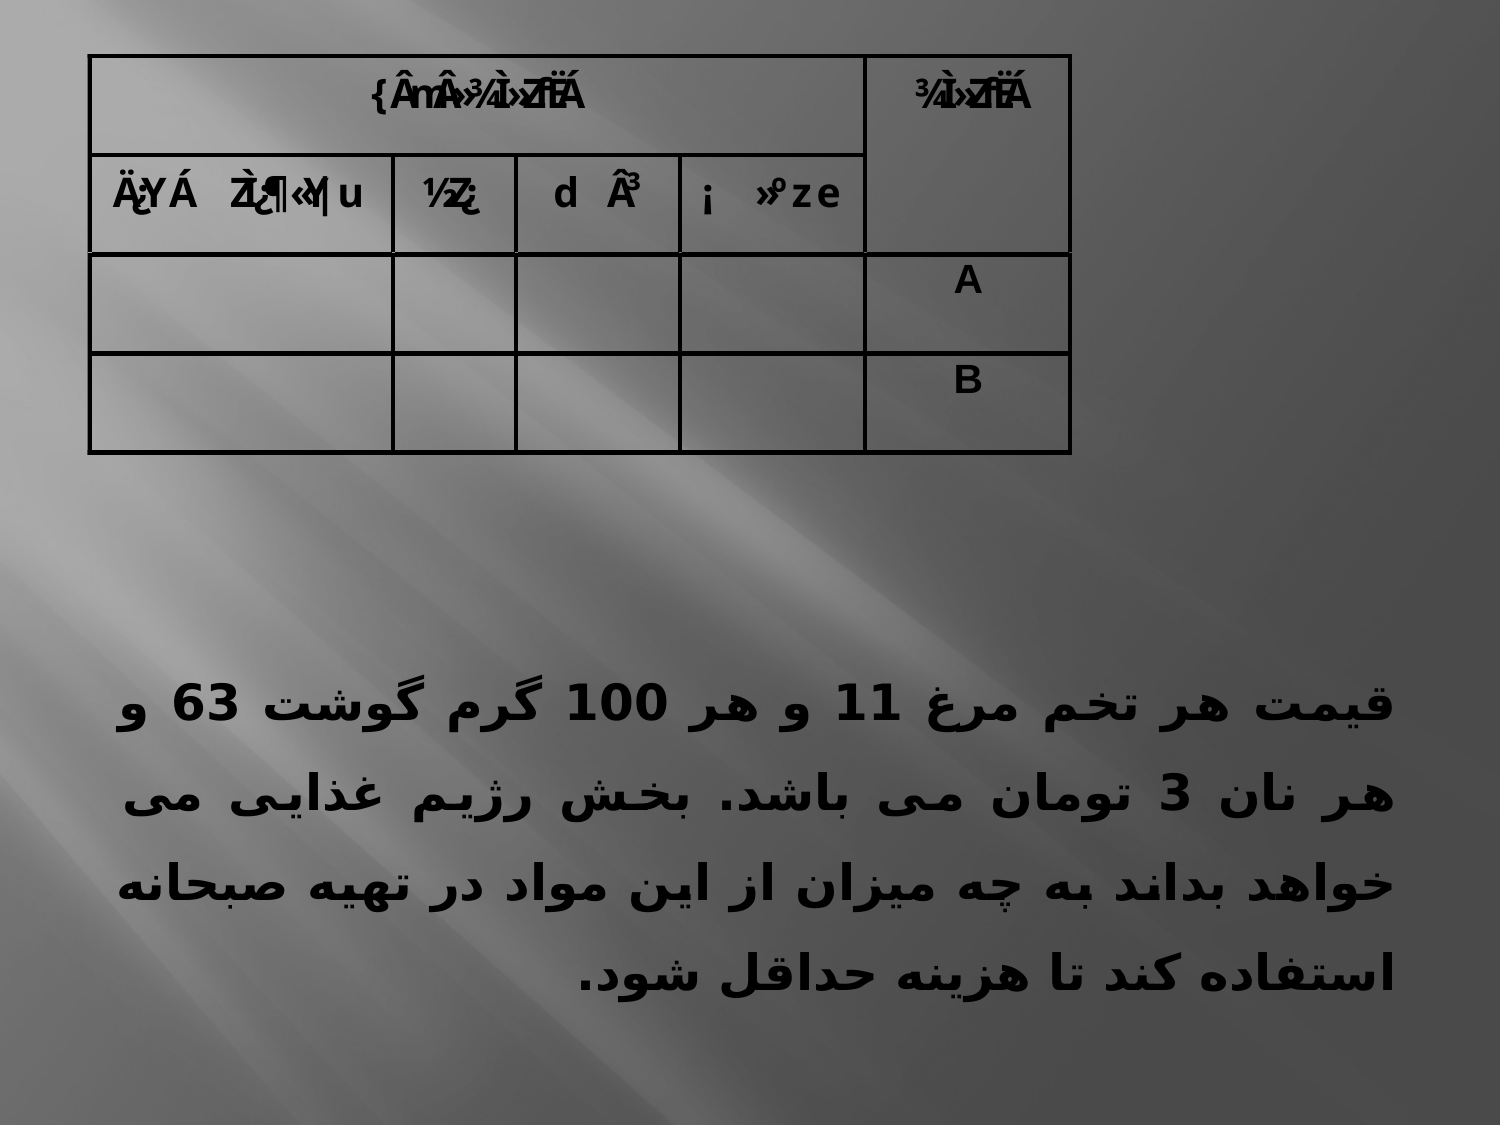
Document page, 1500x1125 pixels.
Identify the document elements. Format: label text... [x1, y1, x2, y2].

text_box قیمت هر تخم مرغ 11 و هر 100 گرم گوشت 63 و هر نان 3 تومان می باشد. بخش رژیم غذایی می خواهد بداند به چه میزان از این مواد در تهیه صبحانه استفاده کند تا هزینه حداقل شود. [100, 633, 1412, 1009]
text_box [87, 53, 1459, 530]
